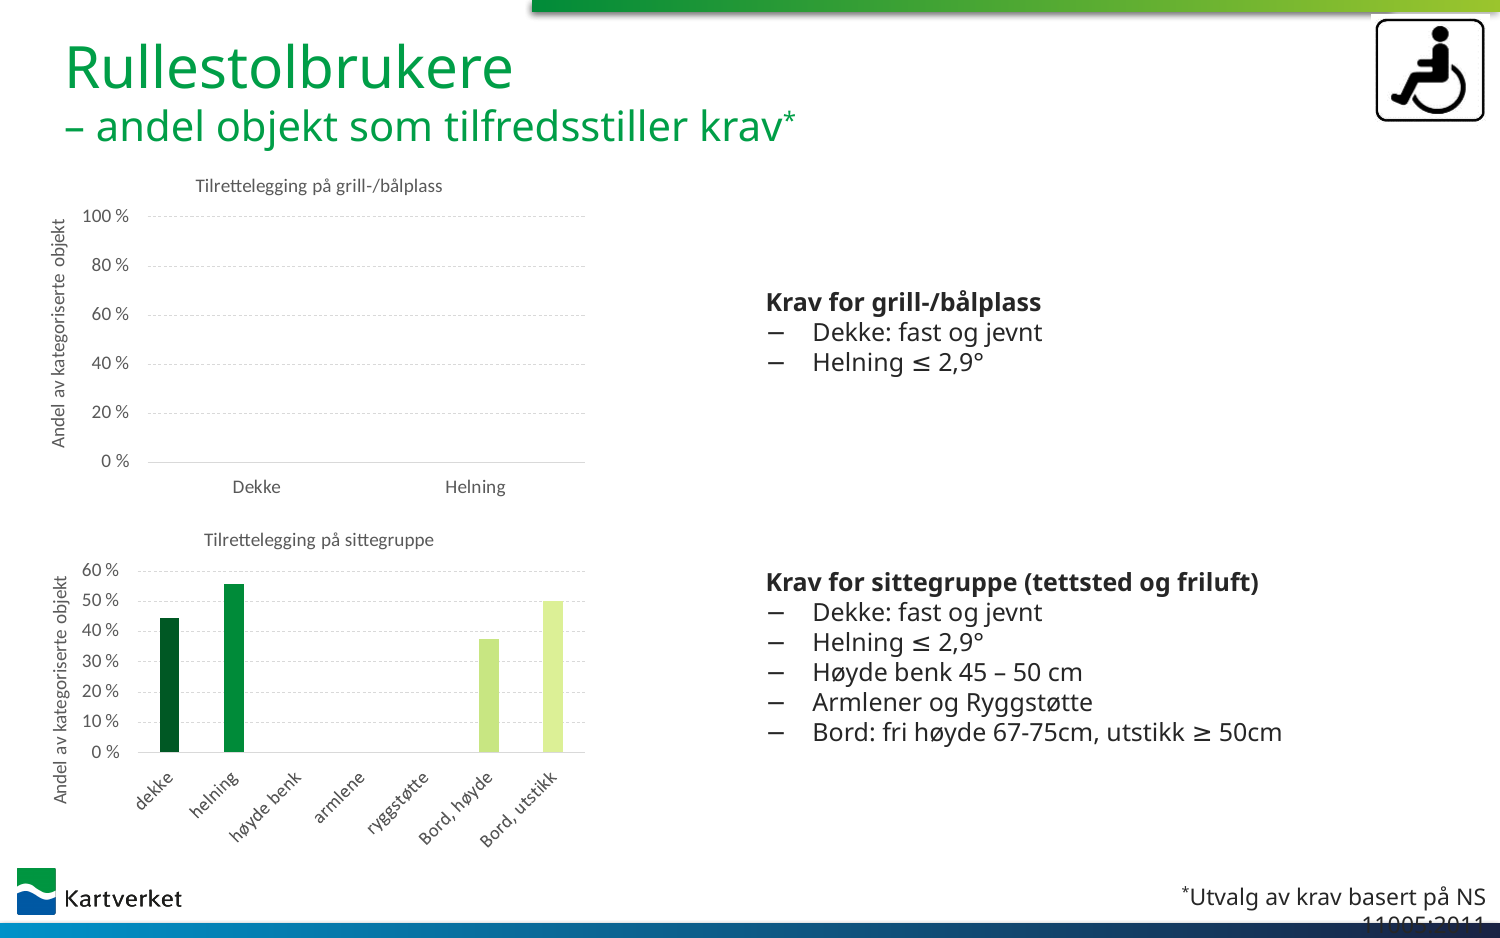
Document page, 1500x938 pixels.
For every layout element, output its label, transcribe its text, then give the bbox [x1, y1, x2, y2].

text_box Krav for grill-/bålplass Dekke: fast og jevnt Helning ≤ 2,9° [750, 279, 1452, 384]
text_box Rullestolbrukere – andel objekt som tilfredsstiller krav* [49, 14, 1431, 158]
picture [41, 166, 596, 505]
picture [41, 520, 596, 859]
picture [1371, 13, 1491, 127]
text_box Krav for sittegruppe (tettsted og friluft) Dekke: fast og jevnt Helning ≤ 2,9° Høyde benk 45 – 50 cm Armlener og Ryggstøtte Bord: fri høyde 67-75cm, utstikk ≥ 50cm [750, 559, 1500, 754]
text_box *Utvalg av krav basert på NS 11005:2011 [1068, 873, 1500, 938]
